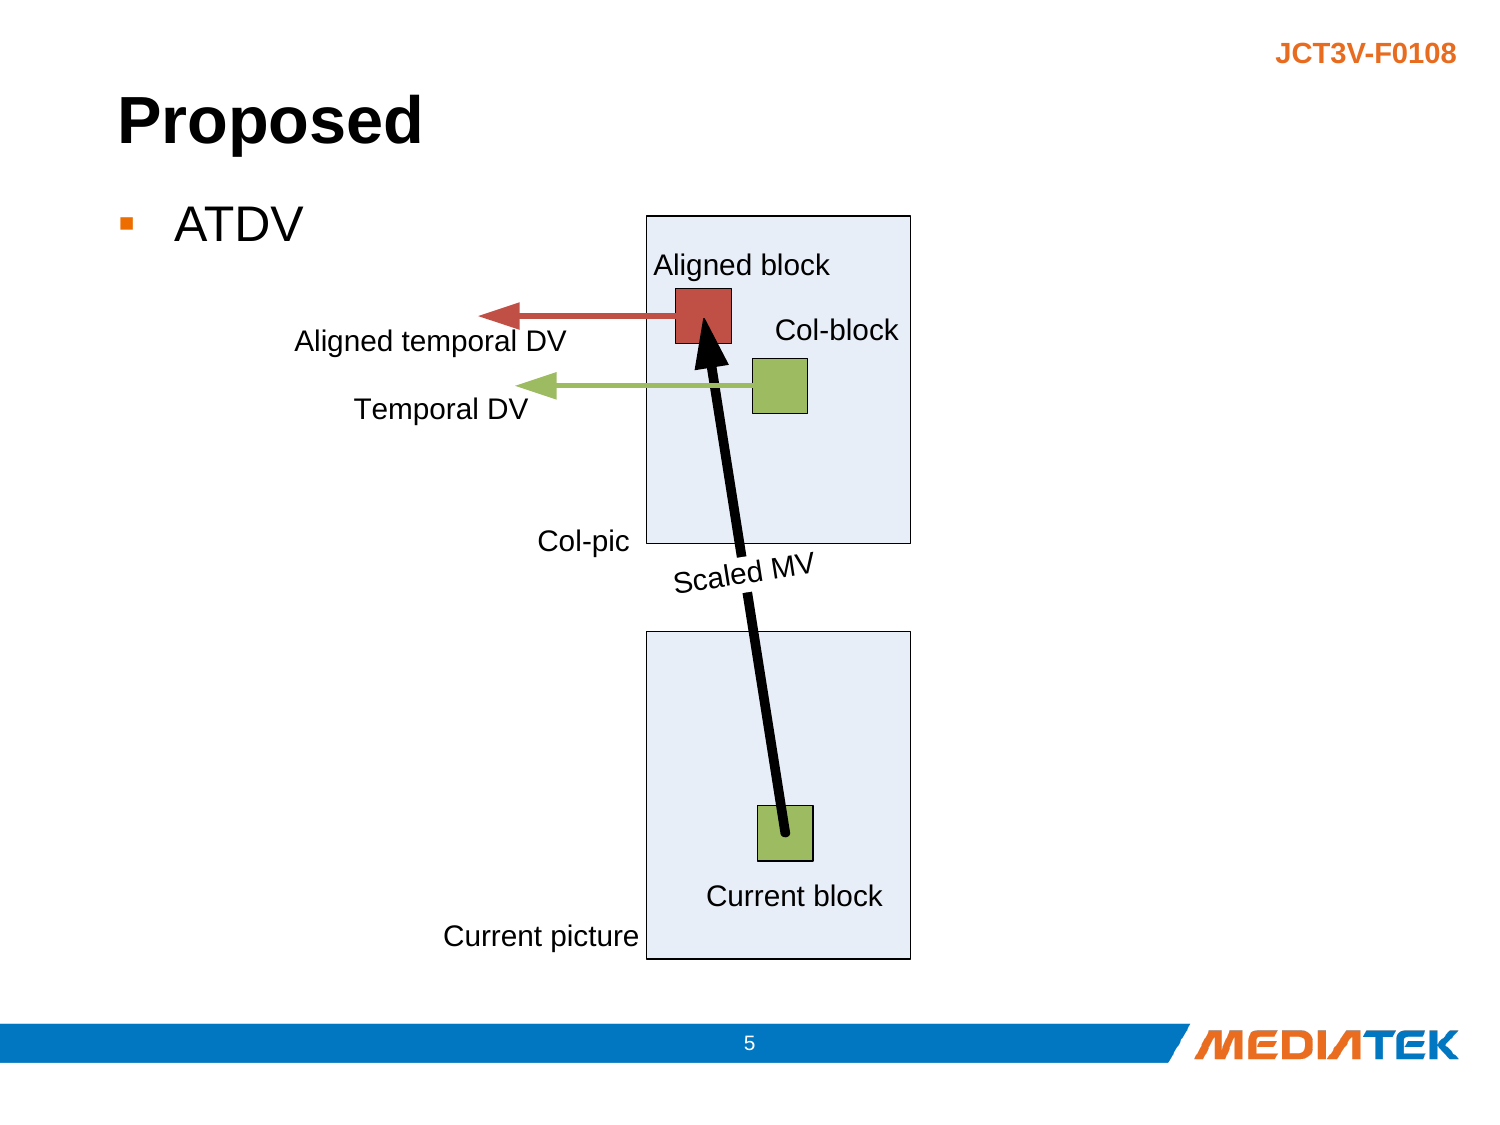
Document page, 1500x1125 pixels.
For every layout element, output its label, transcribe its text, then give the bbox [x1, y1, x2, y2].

title Proposed [101, 62, 1425, 172]
picture [0, 1023, 711, 1063]
picture [789, 1023, 1459, 1063]
list ATDV [102, 184, 1425, 998]
slide_number 4 [711, 1022, 789, 1090]
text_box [265, 210, 1008, 965]
